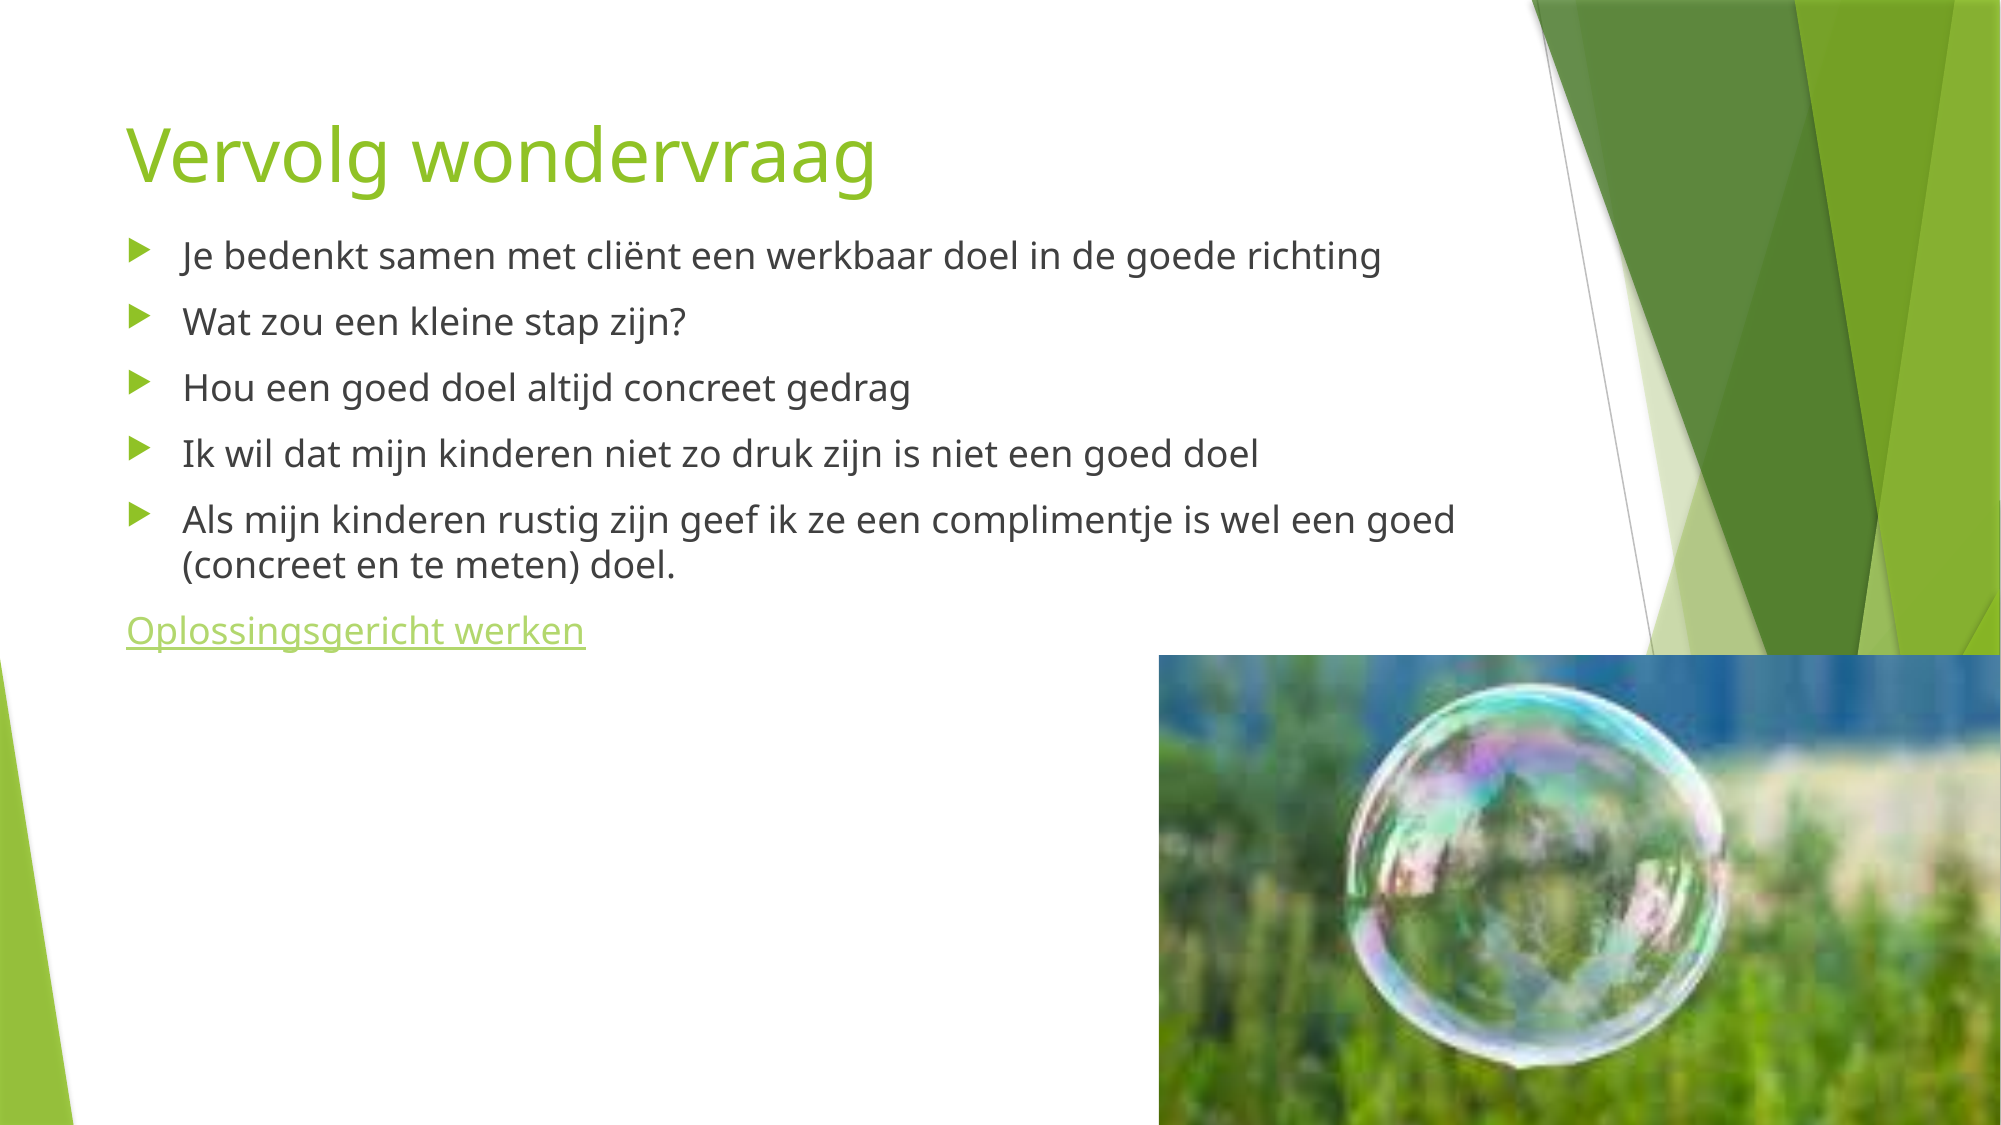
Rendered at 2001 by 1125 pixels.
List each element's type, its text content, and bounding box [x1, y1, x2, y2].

picture [1158, 655, 2000, 1125]
list Je bedenkt samen met cliënt een werkbaar doel in de goede richting Wat zou een kleine stap zijn? Hou een goed doel altijd concreet gedrag Ik wil dat mijn kinderen niet zo druk zijn is niet een goed doel Als mijn kinderen rustig zijn geef ik ze een complimentje is wel een goed (concreet en te meten) doel. Oplossingsgericht werken [111, 224, 1522, 862]
title Vervolg wondervraag [111, 99, 1522, 224]
